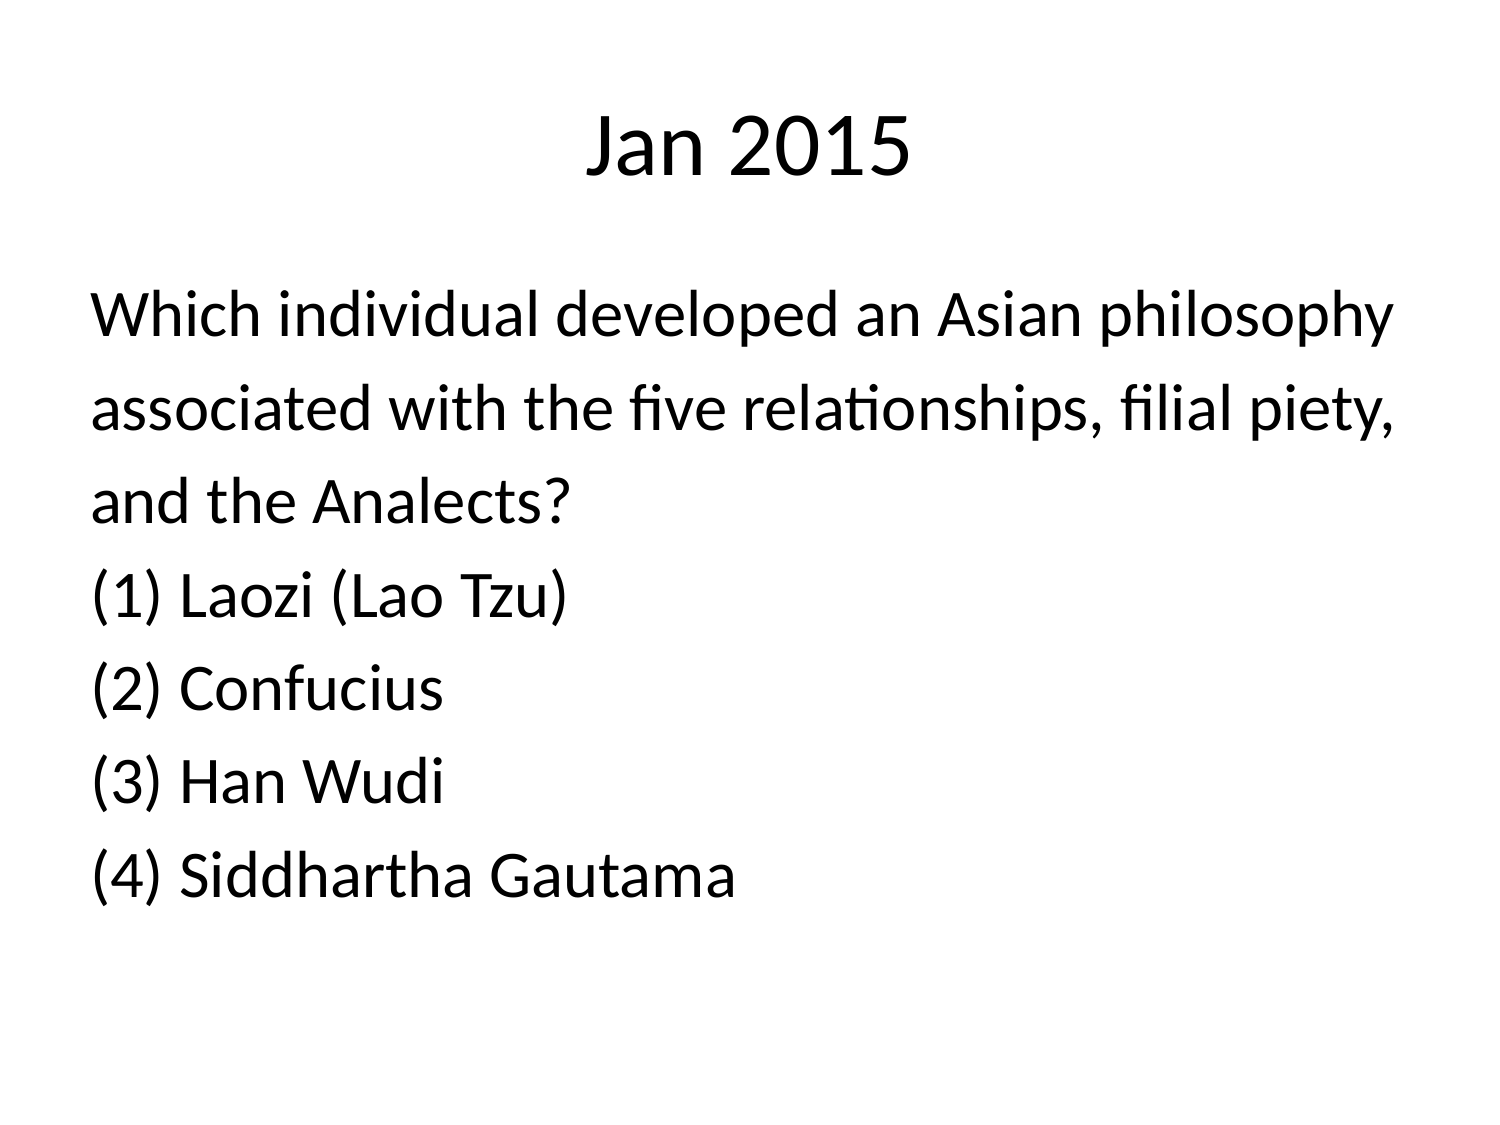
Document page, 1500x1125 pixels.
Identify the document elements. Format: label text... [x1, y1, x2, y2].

title Jan 2015 [75, 45, 1425, 233]
list Which individual developed an Asian philosophy associated with the five relationships, filial piety, and the Analects? (1) Laozi (Lao Tzu) (2) Confucius (3) Han Wudi (4) Siddhartha Gautama [75, 262, 1425, 1005]
